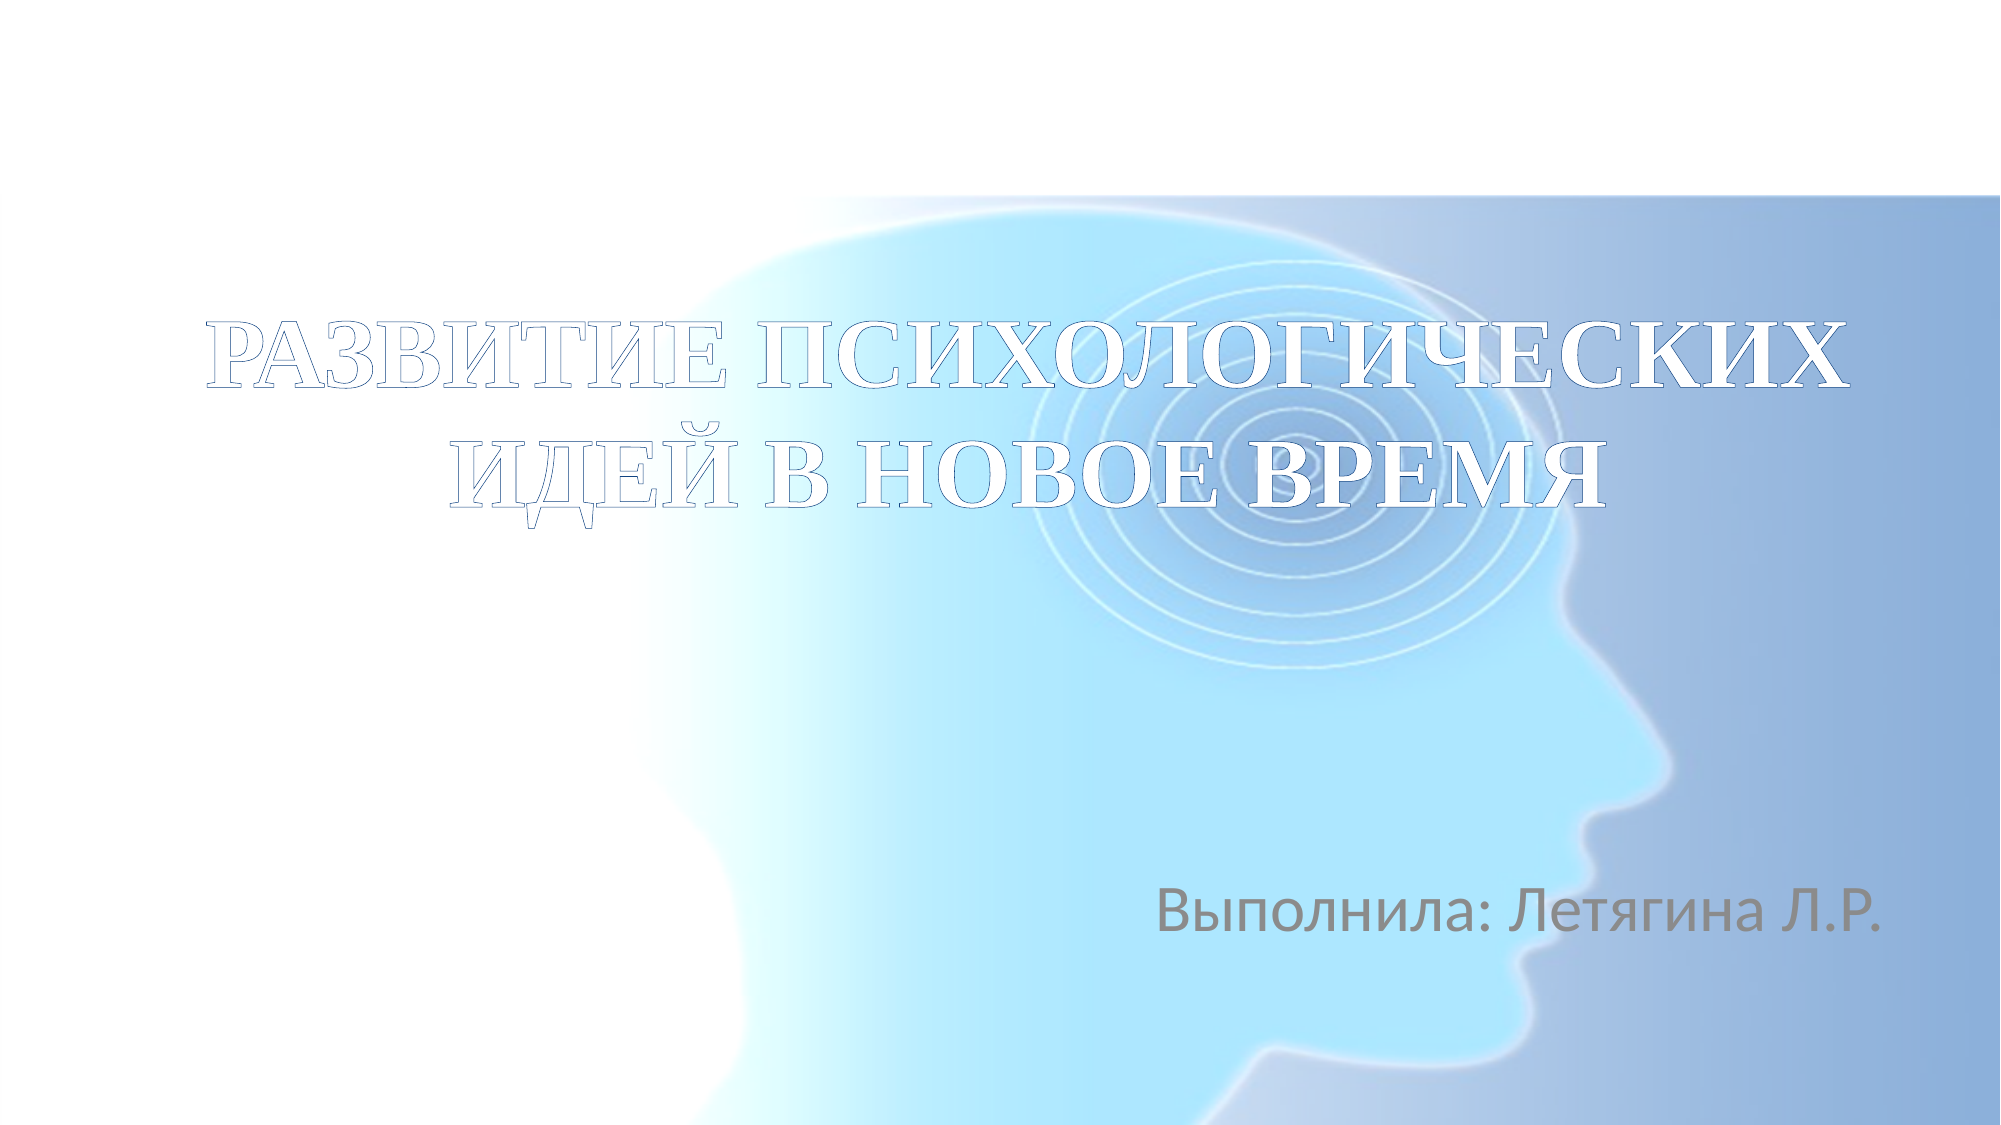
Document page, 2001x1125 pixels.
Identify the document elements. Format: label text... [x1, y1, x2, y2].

title РАЗВИТИЕ ПСИХОЛОГИЧЕСКИХ ИДЕЙ В НОВОЕ ВРЕМЯ [178, 286, 1879, 528]
subtitle Выполнила: Летягина Л.Р. [1118, 857, 1922, 969]
picture [0, 0, 2000, 1125]
